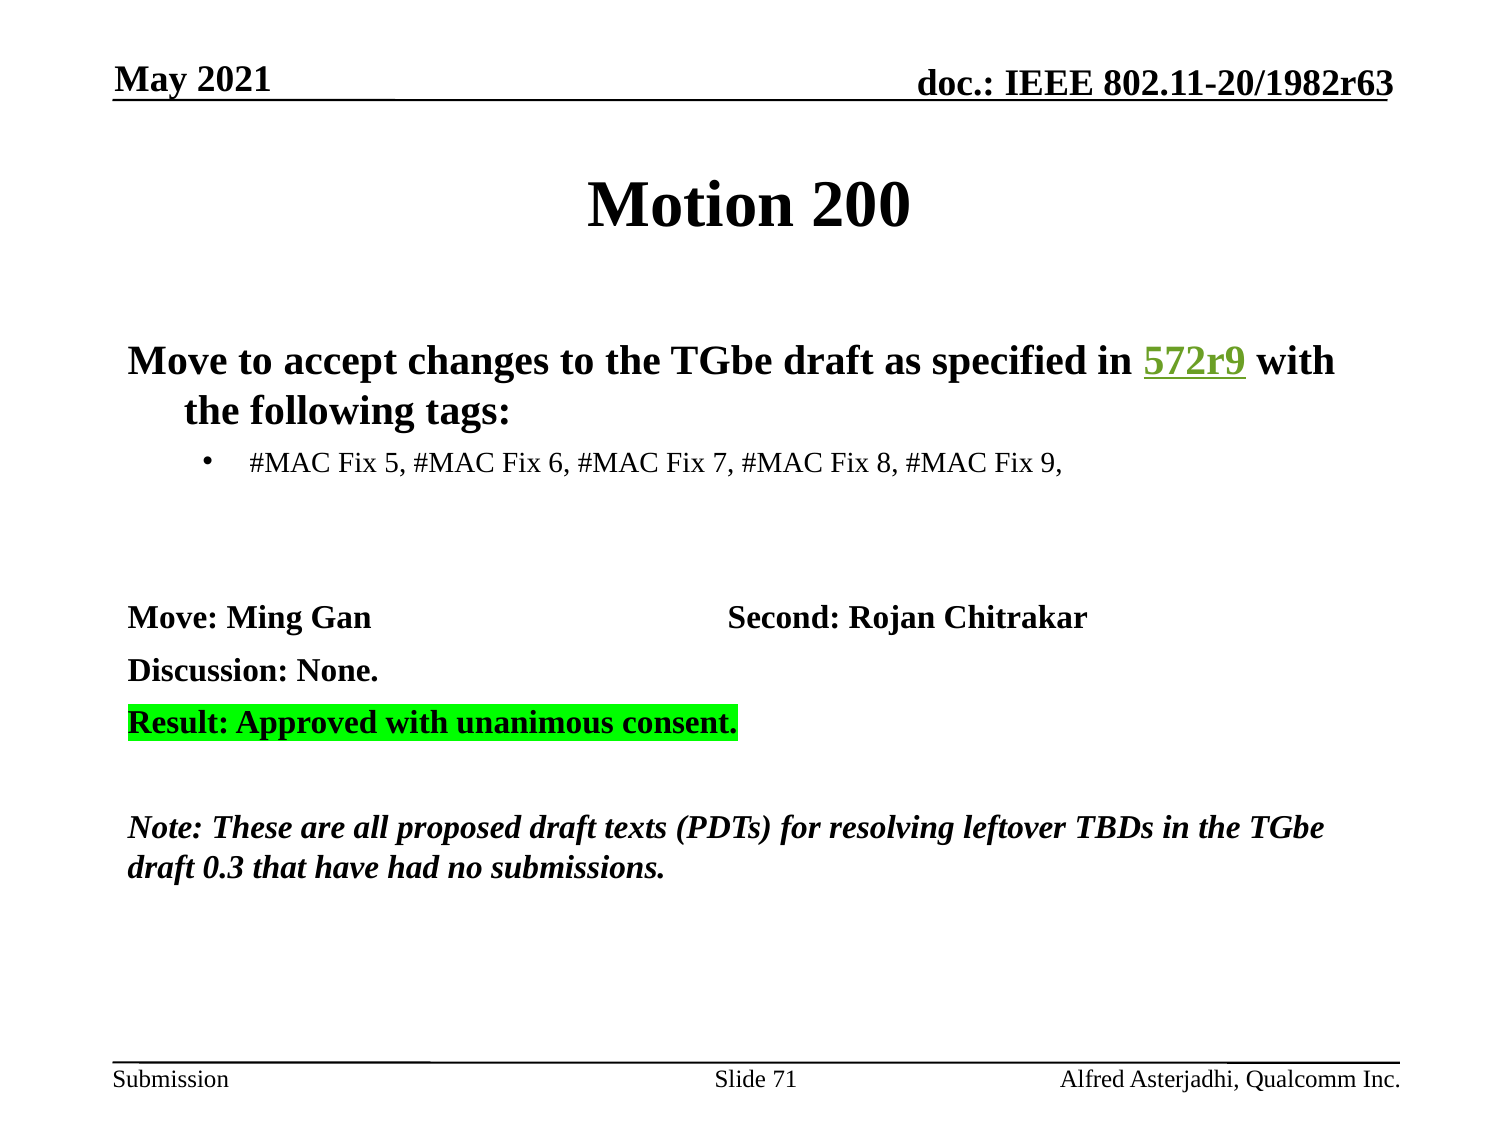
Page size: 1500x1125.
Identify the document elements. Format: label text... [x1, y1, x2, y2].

slide_number Slide 71 [712, 1061, 800, 1123]
footer Alfred Asterjadhi, Qualcomm Inc. [878, 1061, 1402, 1093]
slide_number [114, 54, 423, 100]
list Move to accept changes to the TGbe draft as specified in 572r9 with the following tags: #MAC Fix 5, #MAC Fix 6, #MAC Fix 7, #MAC Fix 8, #MAC Fix 9, Move: Ming Gan Second: Rojan Chitrakar Discussion: None. Result: Approved with unanimous consent. Note: These are all proposed draft texts (PDTs) for resolving leftover TBDs in the TGbe draft 0.3 that have had no submissions. [112, 324, 1388, 1000]
title Motion 200 [112, 112, 1388, 288]
